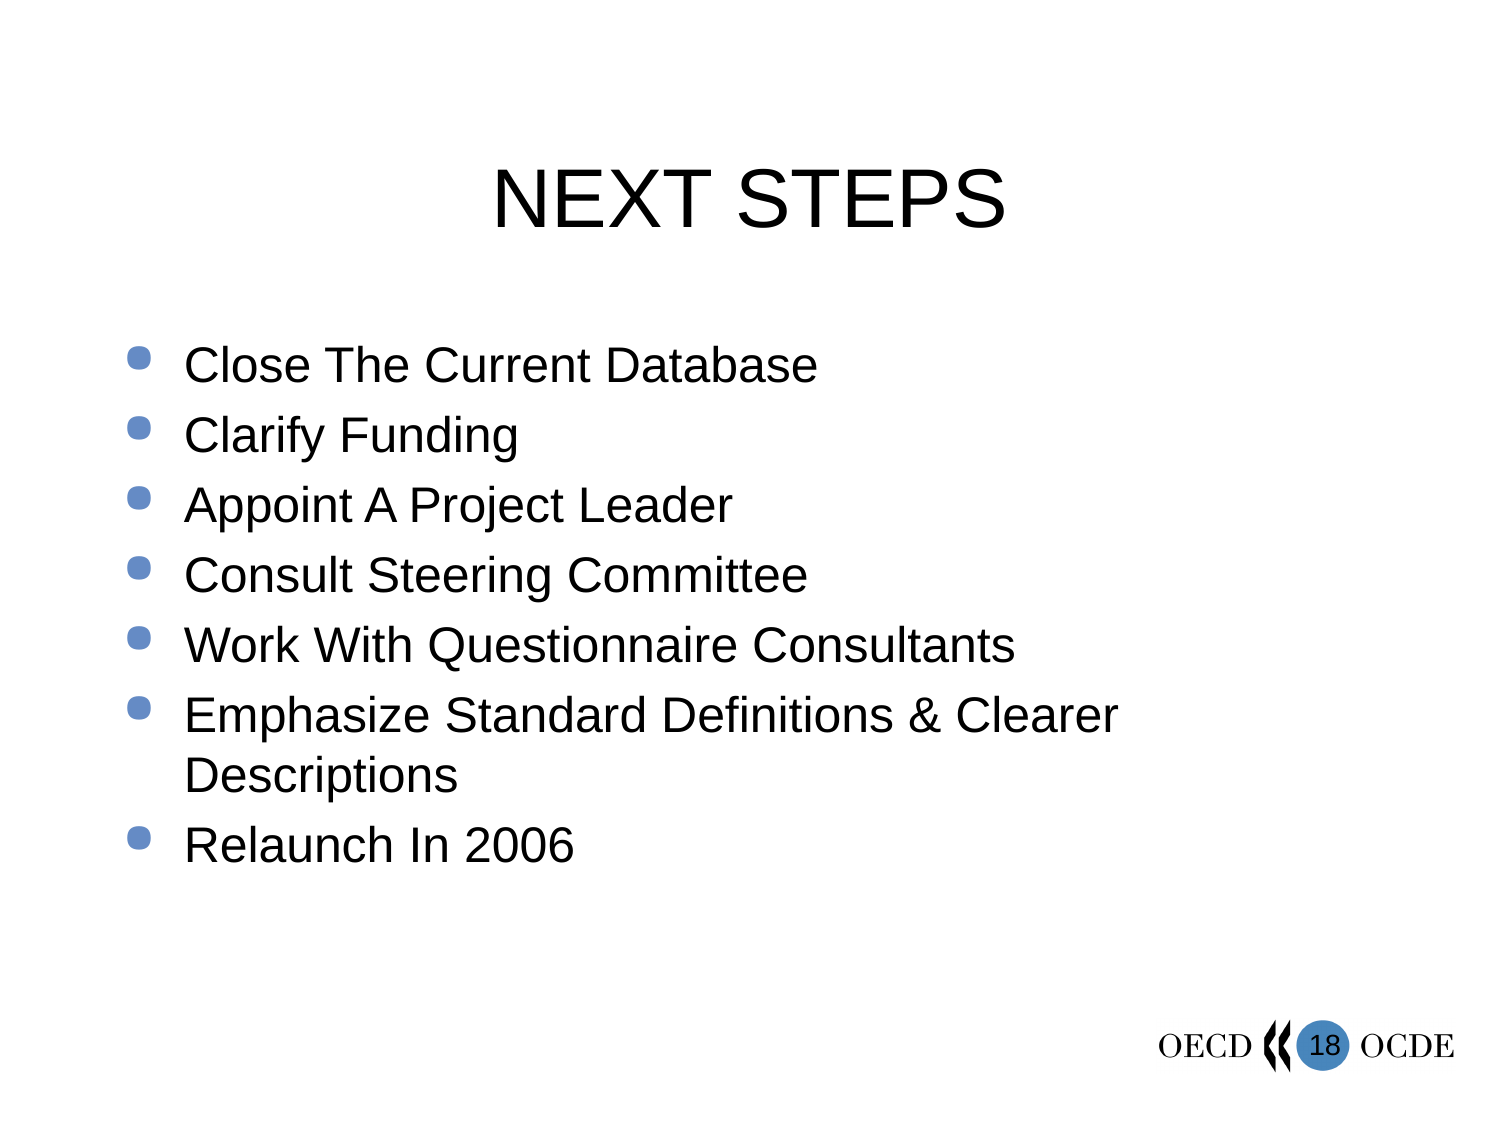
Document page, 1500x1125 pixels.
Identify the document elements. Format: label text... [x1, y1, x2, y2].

title NEXT STEPS [112, 99, 1388, 288]
list Close The Current Database Clarify Funding Appoint A Project Leader Consult Steering Committee Work With Questionnaire Consultants Emphasize Standard Definitions & Clearer Descriptions Relaunch In 2006 [112, 324, 1388, 1001]
picture [1156, 1018, 1456, 1074]
